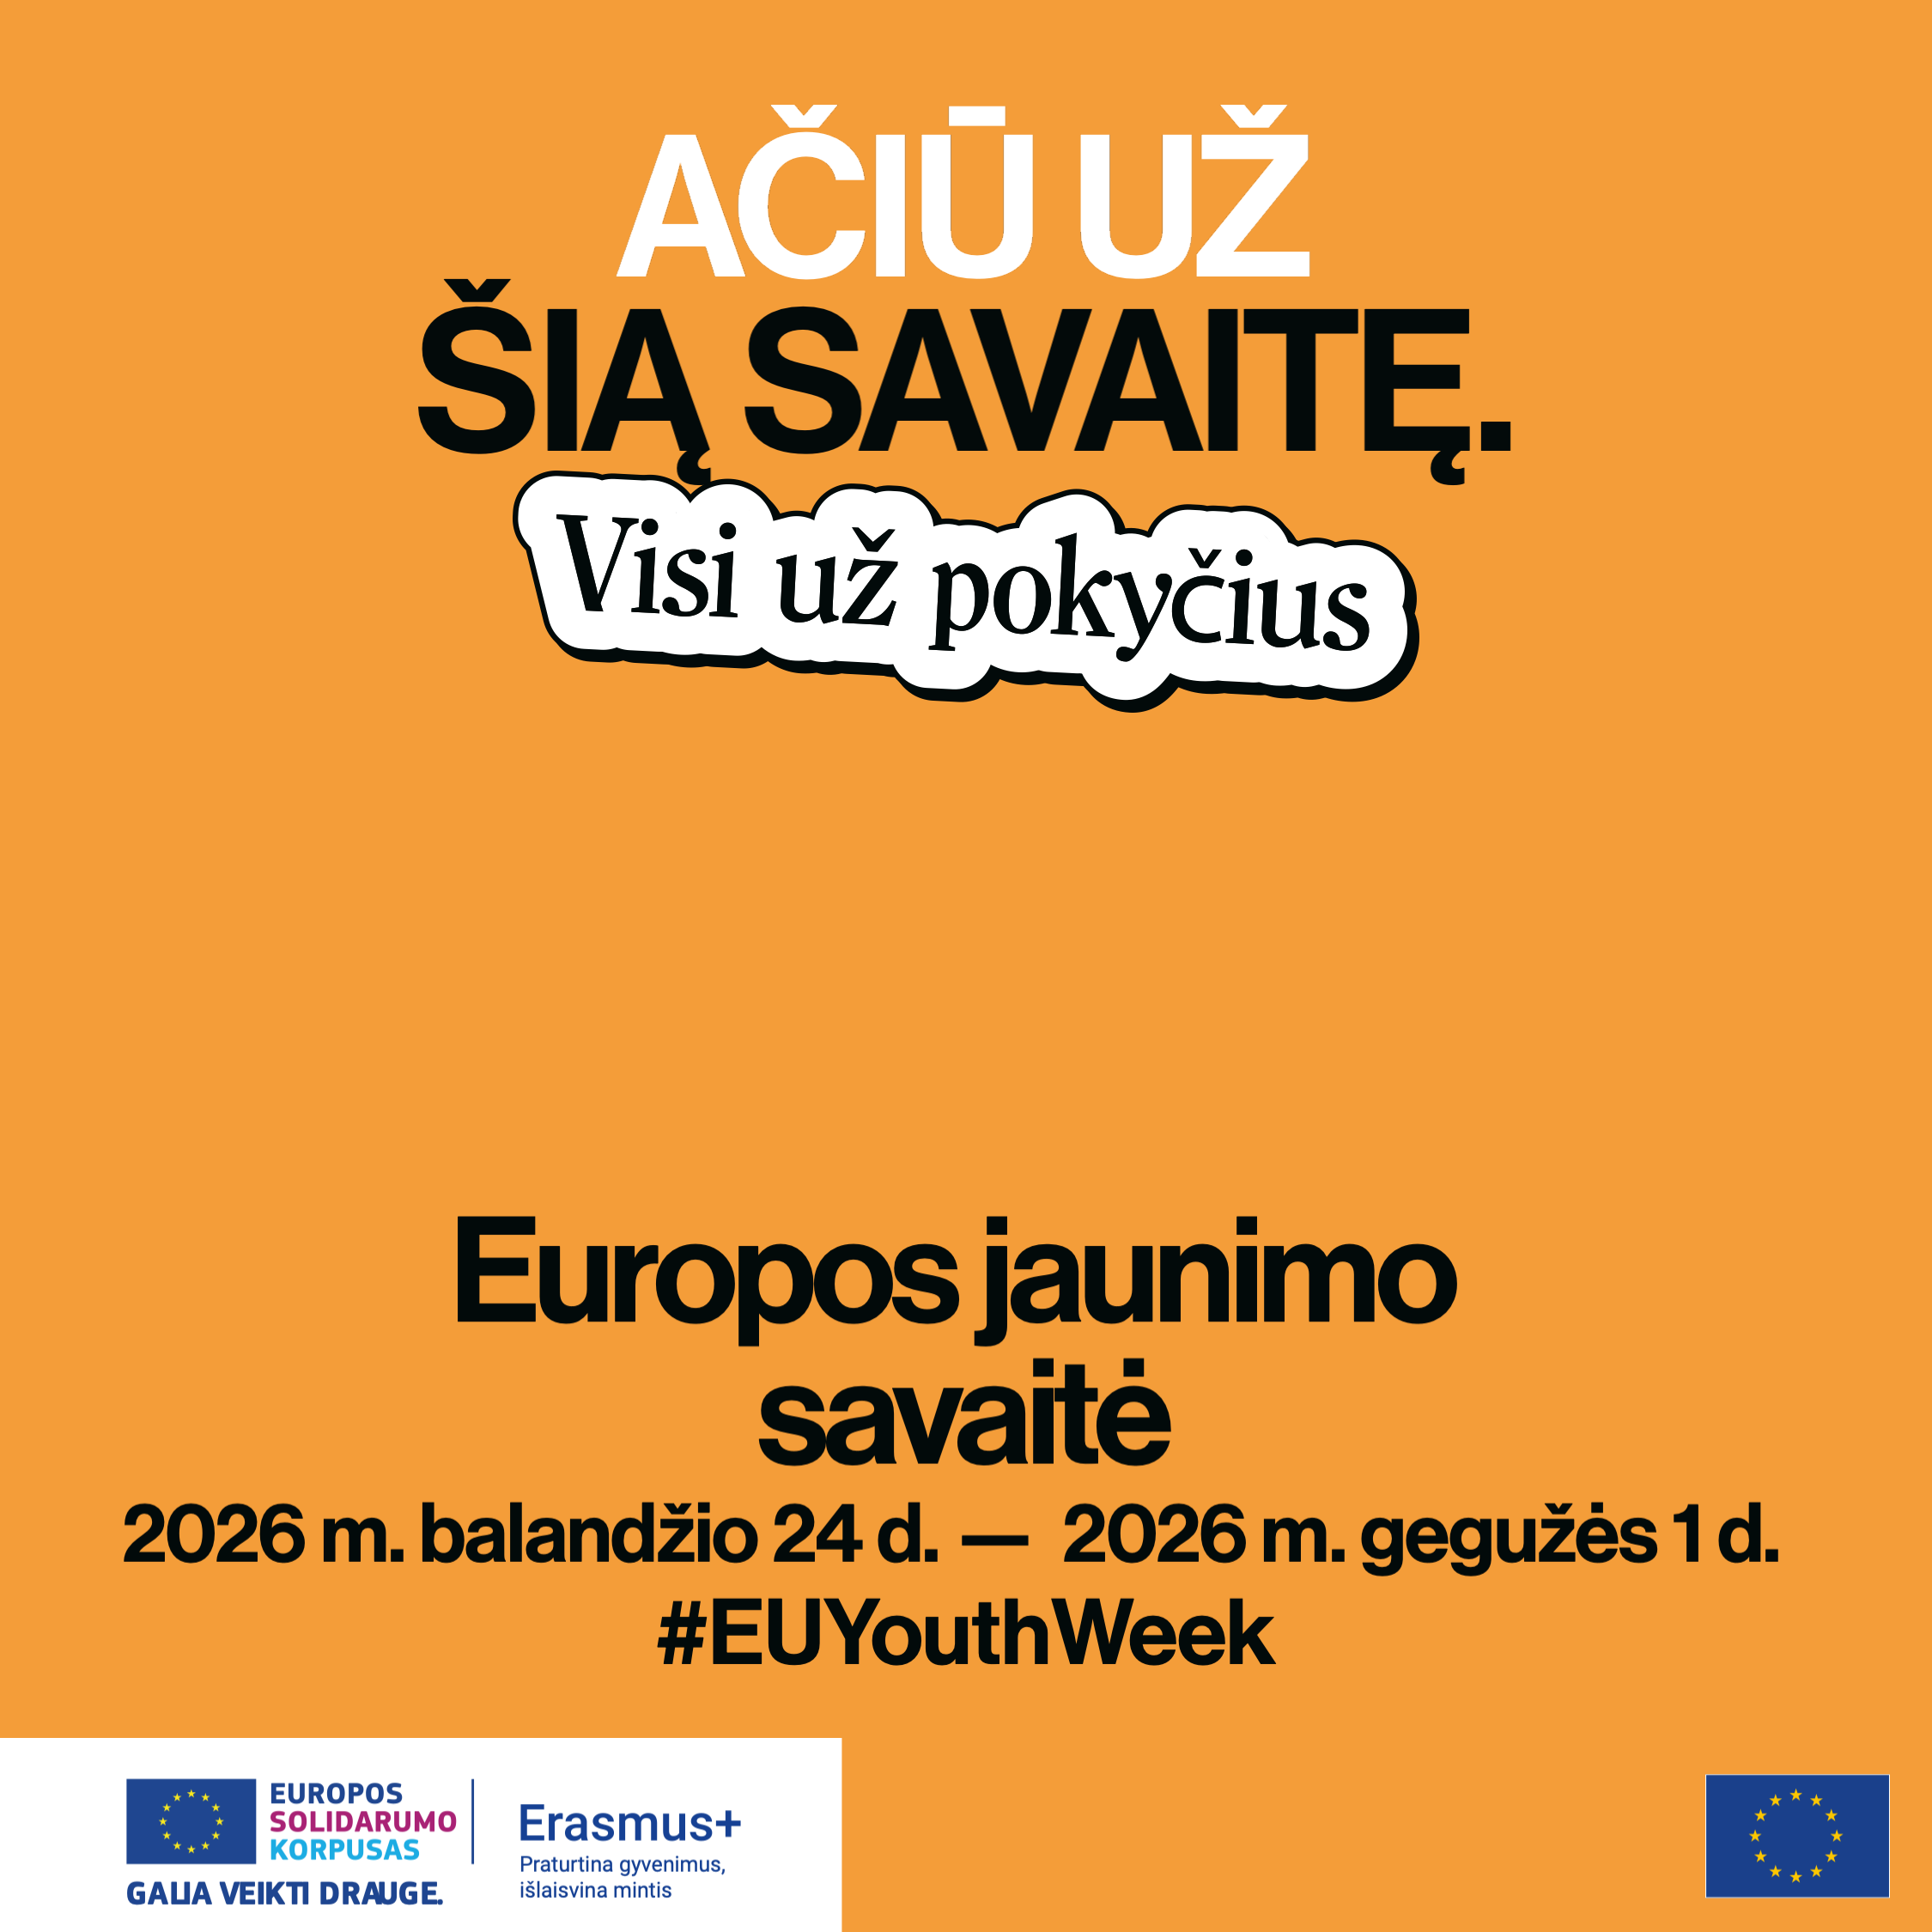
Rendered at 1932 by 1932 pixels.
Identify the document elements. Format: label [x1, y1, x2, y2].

picture [0, 1737, 1891, 1932]
picture [121, 104, 1811, 1688]
